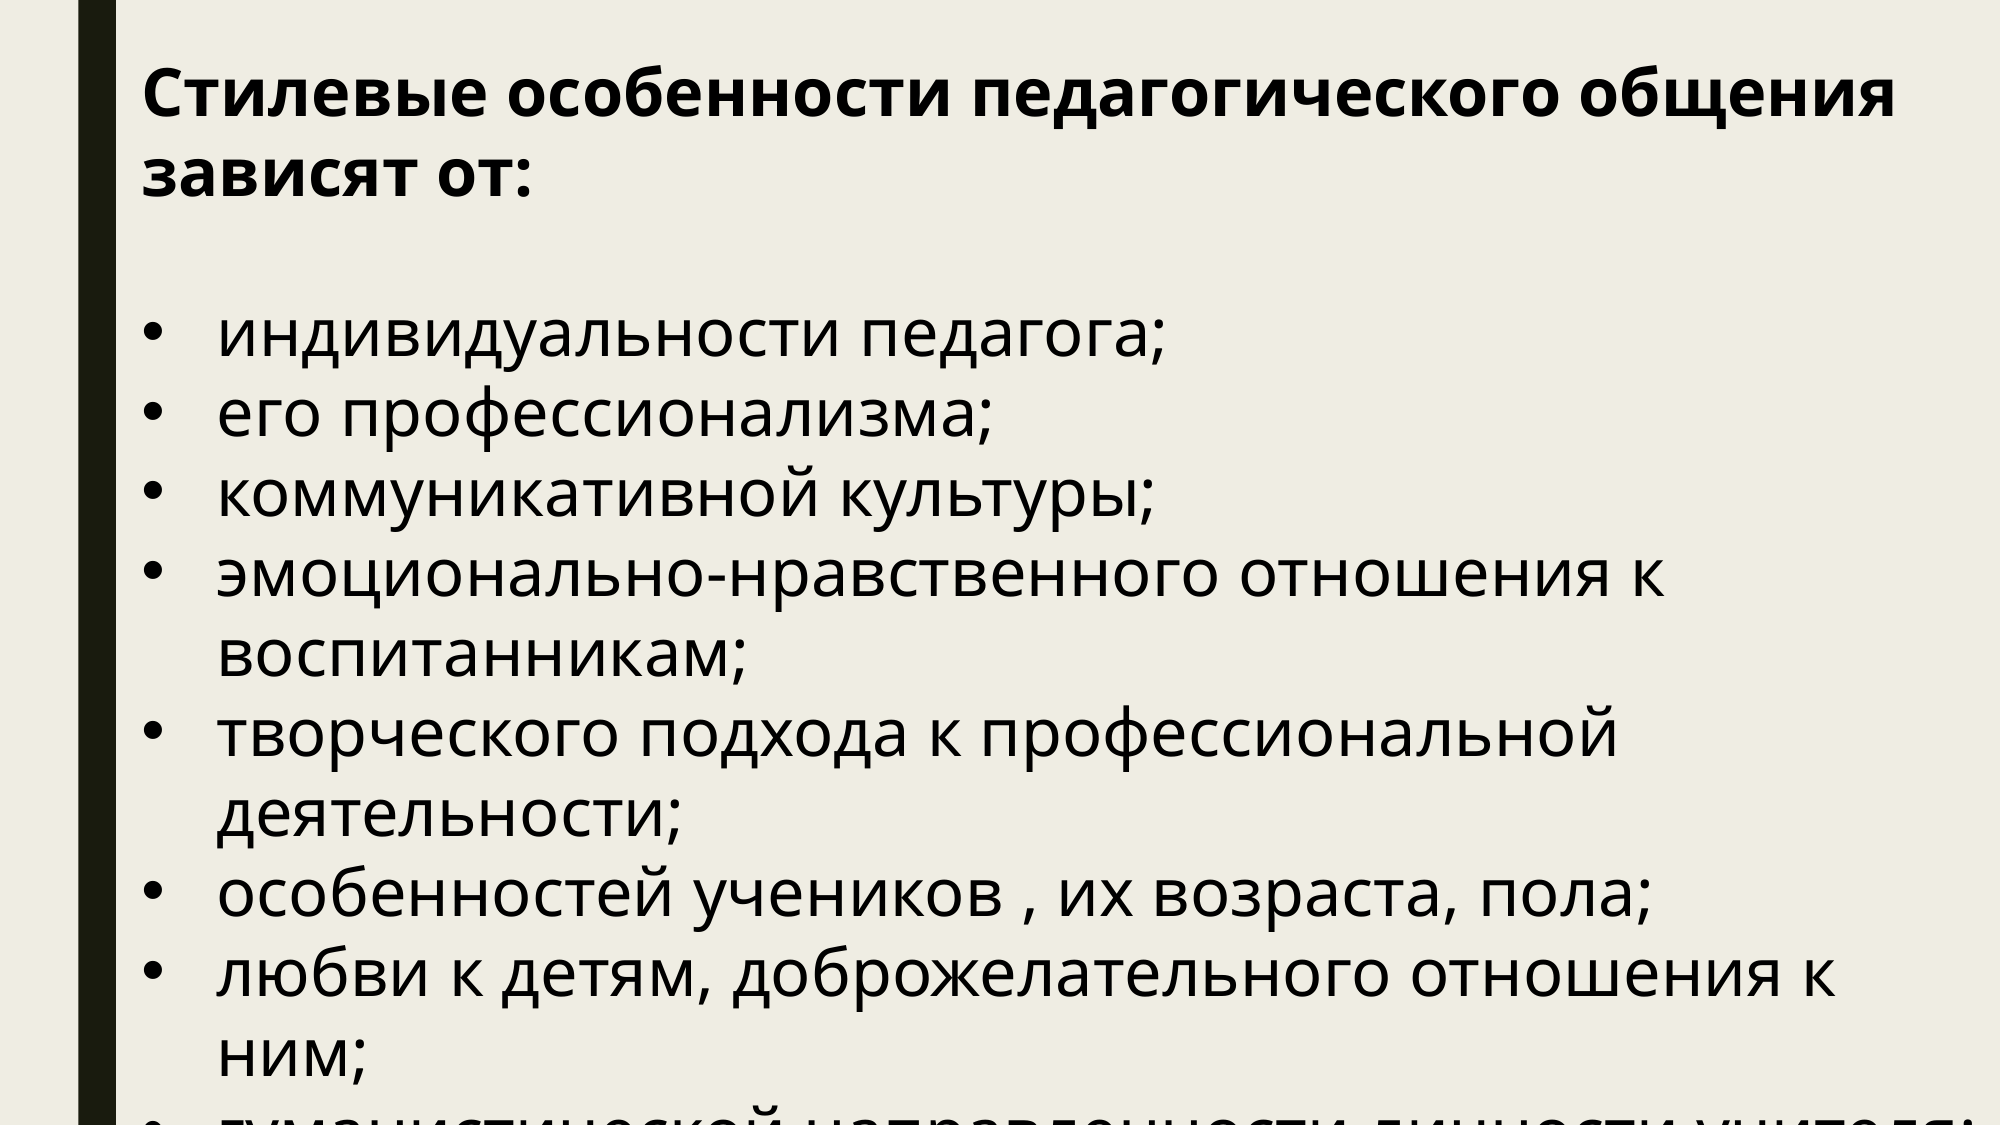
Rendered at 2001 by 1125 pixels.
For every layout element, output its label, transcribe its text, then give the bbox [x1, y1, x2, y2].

text_box Стилевые особенности педагогического общения зависят от: индивидуальности педагога; его профессионализма; коммуникативной культуры; эмоционально-нравственного отношения к воспитанникам; творческого подхода к профессиональной деятельности; особенностей учеников , их возраста, пола; любви к детям, доброжелательного отношения к ним; гуманистической направленности личности учителя; знаний основ педагогики и психологии общения. [126, 42, 2000, 1125]
